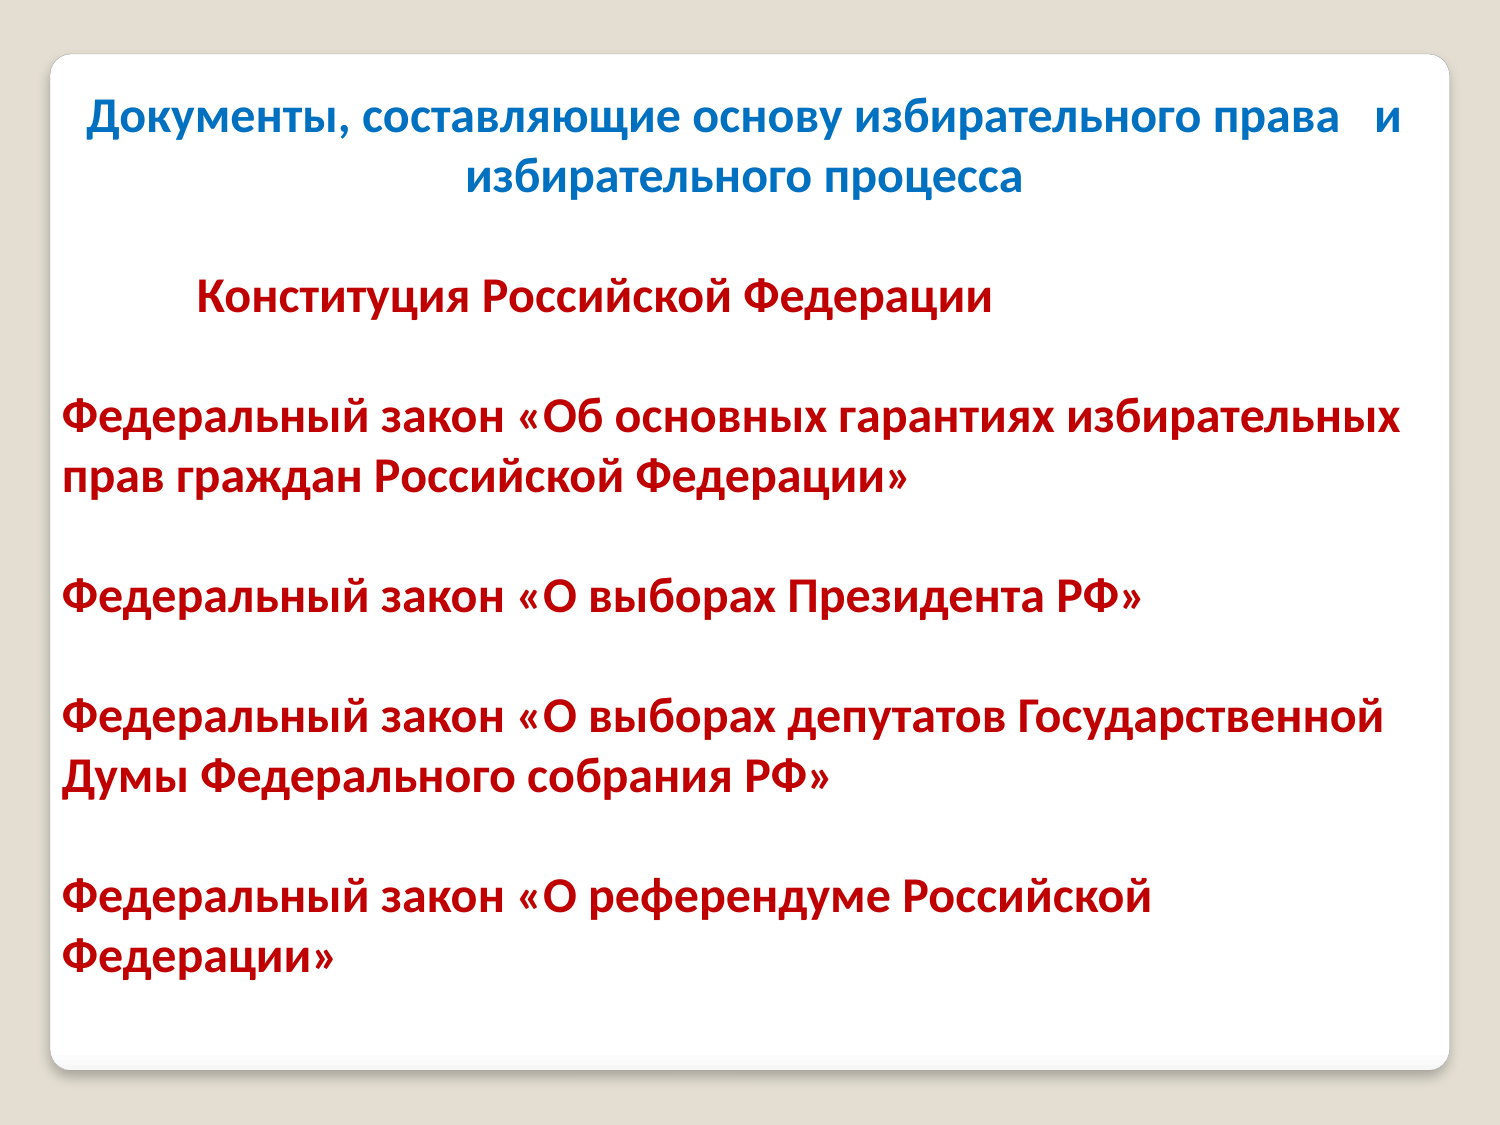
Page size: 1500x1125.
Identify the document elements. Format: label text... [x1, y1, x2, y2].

text_box Документы, составляющие основу избирательного права и избирательного процесса Конституция Российской Федерации Федеральный закон «Об основных гарантиях избирательных прав граждан Российской Федерации» Федеральный закон «О выборах Президента РФ» Федеральный закон «О выборах депутатов Государственной Думы Федерального собрания РФ» Федеральный закон «О референдуме Российской Федерации» [46, 75, 1454, 1035]
